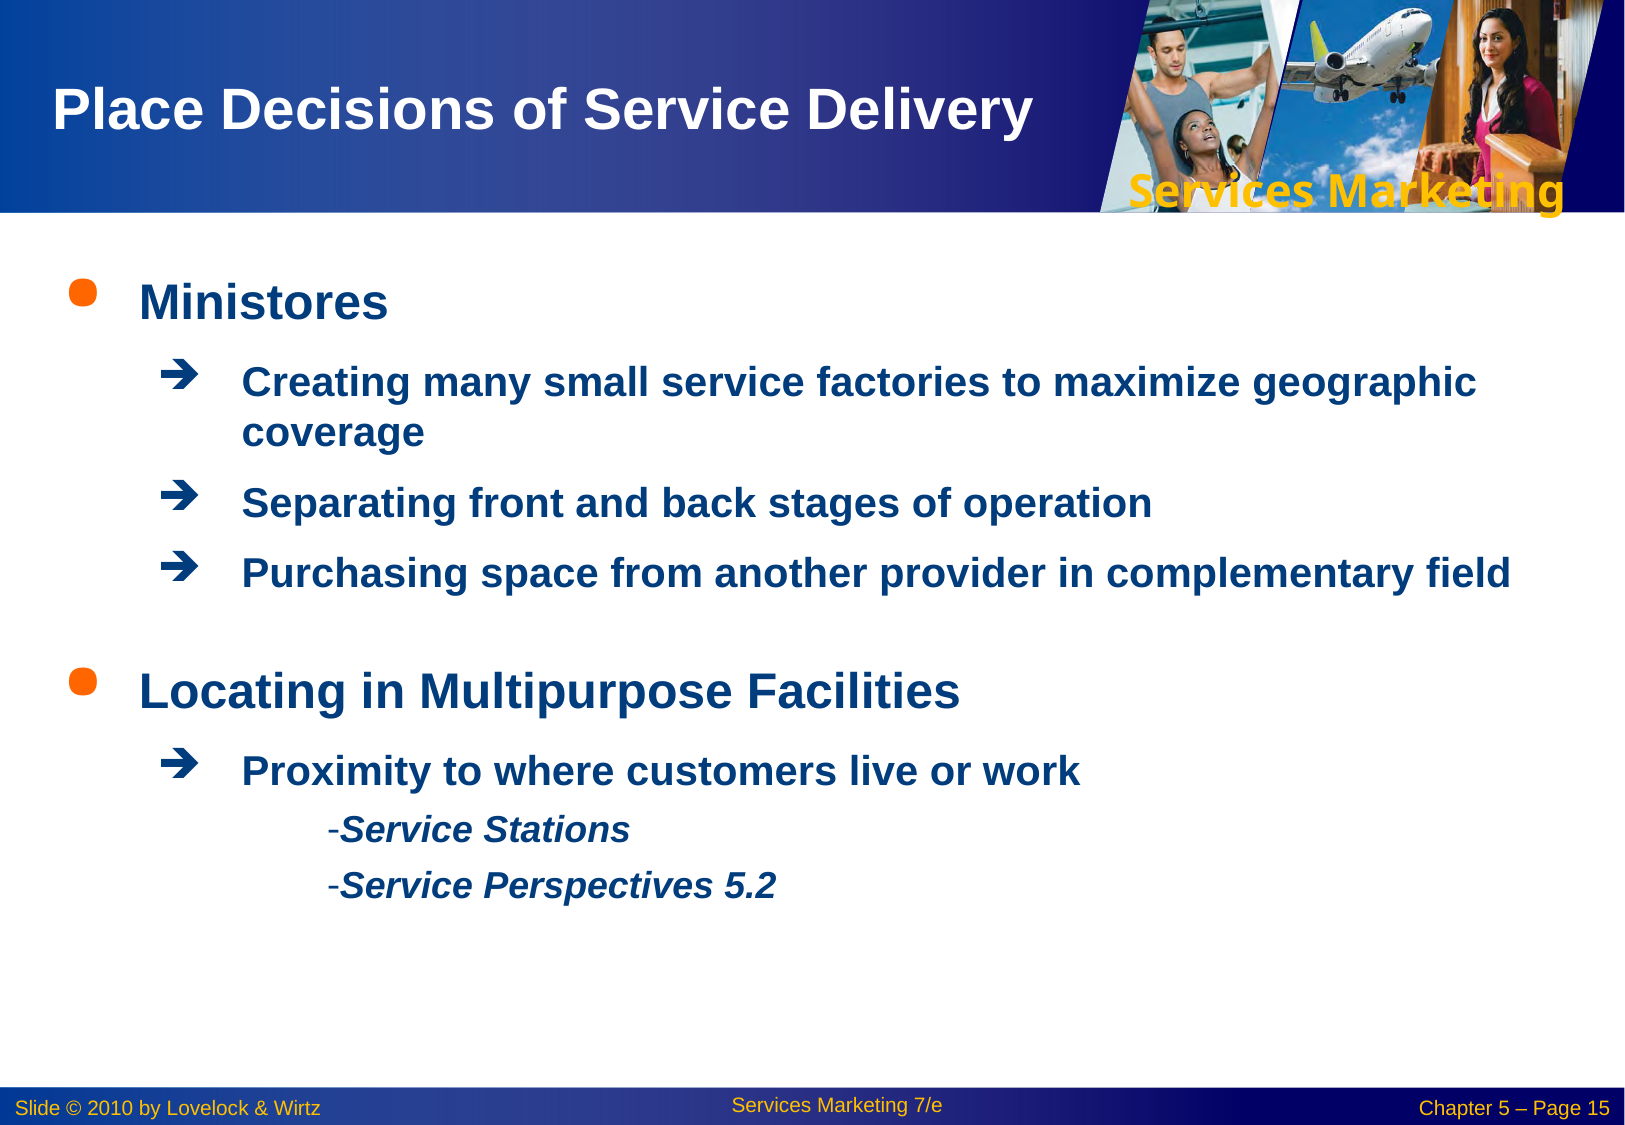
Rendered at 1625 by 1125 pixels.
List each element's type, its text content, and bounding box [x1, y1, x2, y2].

list Ministores Creating many small service factories to maximize geographic coverage Separating front and back stages of operation Purchasing space from another provider in complementary field Locating in Multipurpose Facilities Proximity to where customers live or work Service Stations Service Perspectives 5.2 [49, 261, 1588, 1051]
picture [1162, 186, 1172, 192]
picture [1100, 0, 1604, 213]
picture [1546, 187, 1556, 202]
title Place Decisions of Service Delivery [36, 37, 1088, 176]
